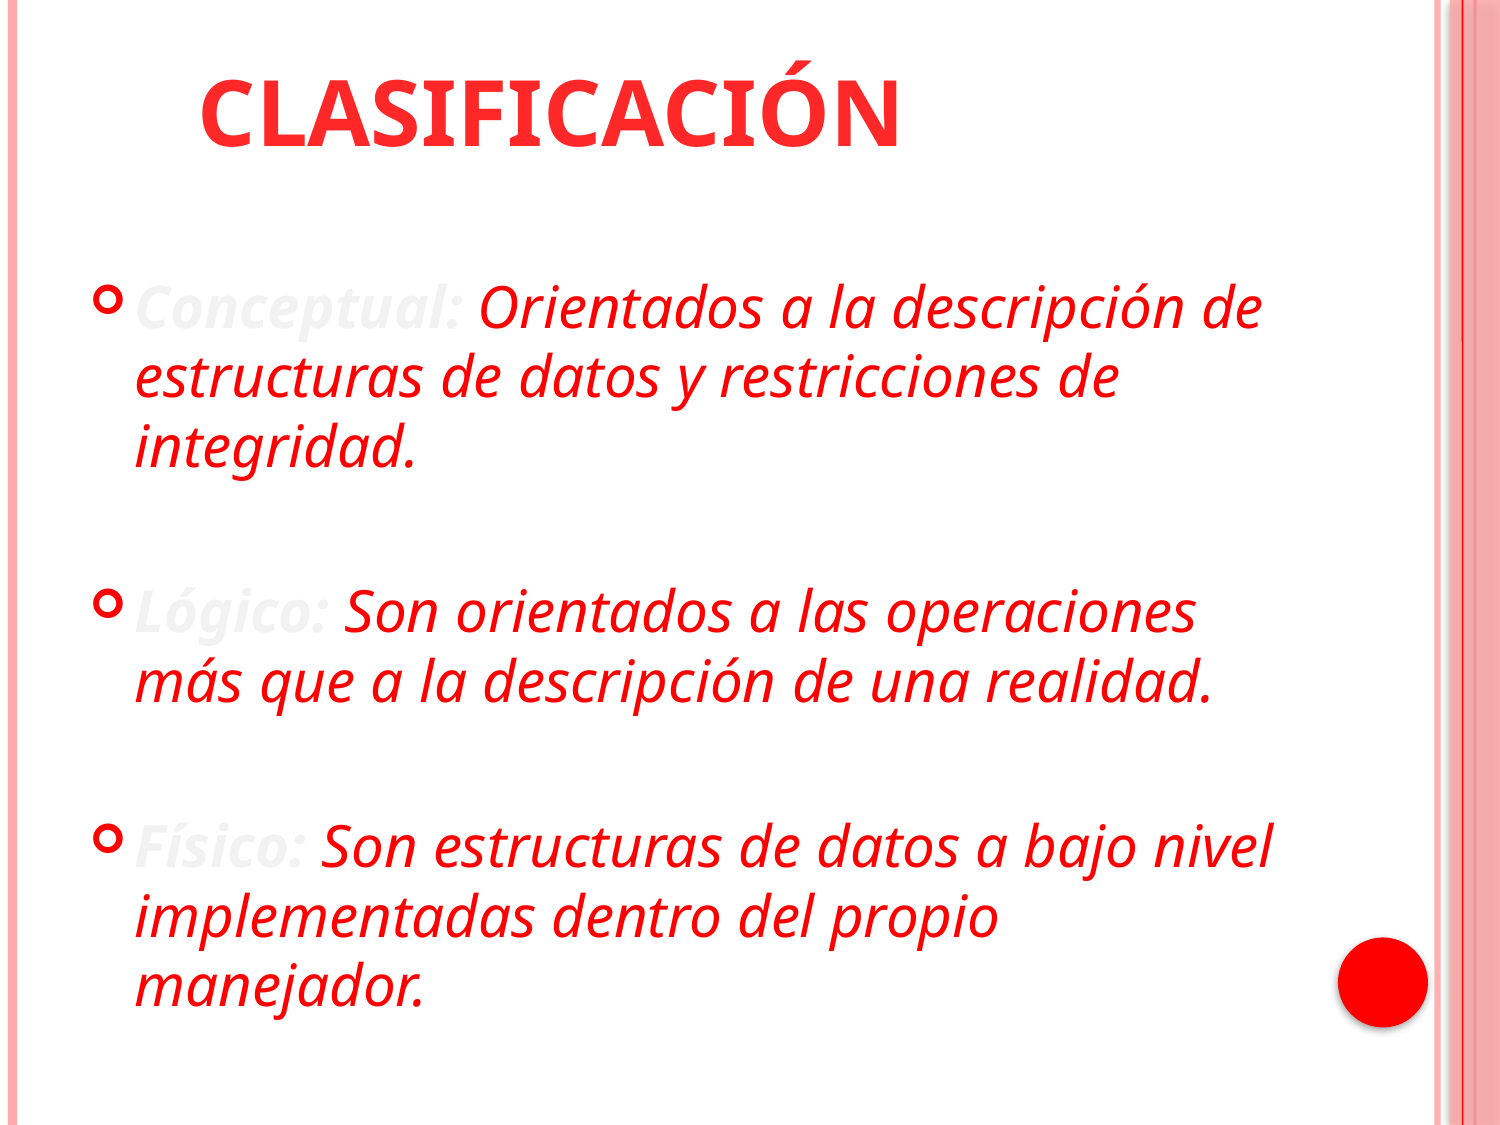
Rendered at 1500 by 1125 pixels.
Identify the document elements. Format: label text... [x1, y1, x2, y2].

title Clasificación [183, 0, 1408, 173]
list Conceptual: Orientados a la descripción de estructuras de datos y restricciones de integridad. Lógico: Son orientados a las operaciones más que a la descripción de una realidad. Físico: Son estructuras de datos a bajo nivel implementadas dentro del propio manejador. [75, 262, 1300, 1062]
